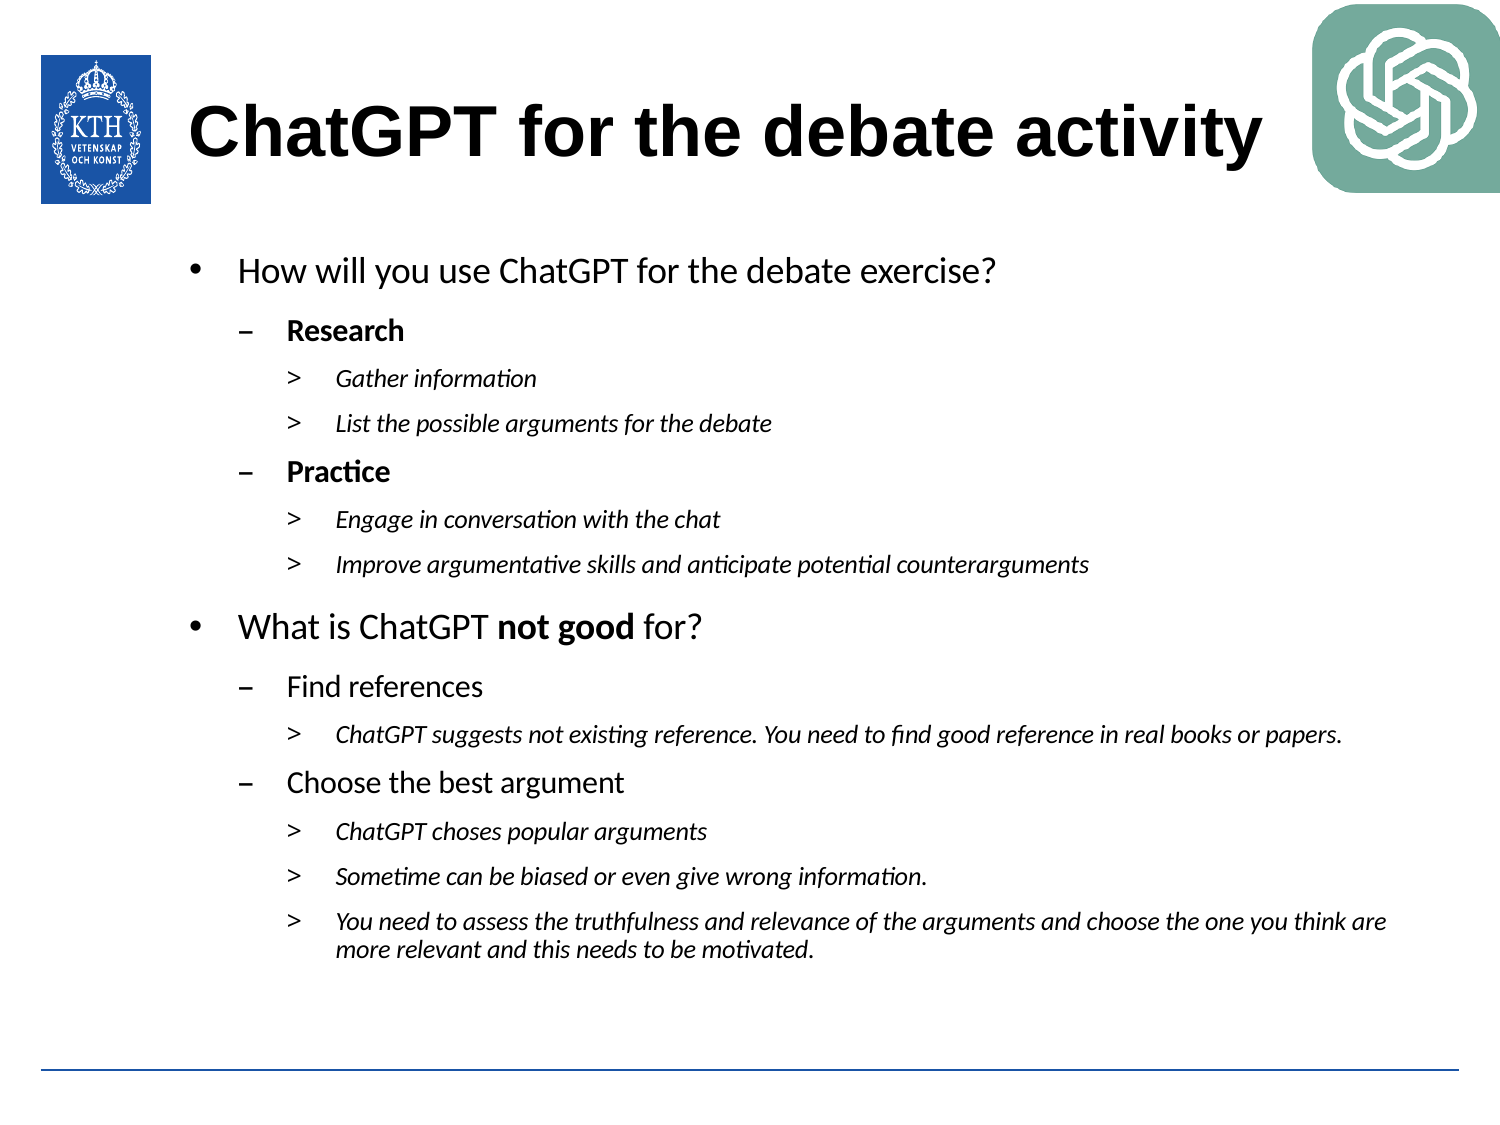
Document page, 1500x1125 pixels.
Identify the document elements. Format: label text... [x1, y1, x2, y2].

list How will you use ChatGPT for the debate exercise? Research Gather information List the possible arguments for the debate Practice Engage in conversation with the chat Improve argumentative skills and anticipate potential counterarguments What is ChatGPT not good for? Find references ChatGPT suggests not existing reference. You need to find good reference in real books or papers. Choose the best argument ChatGPT choses popular arguments Sometime can be biased or even give wrong information. You need to assess the truthfulness and relevance of the arguments and choose the one you think are more relevant and this needs to be motivated. [174, 243, 1415, 1034]
title ChatGPT for the debate activity [173, 55, 1413, 203]
picture [1312, 4, 1500, 193]
